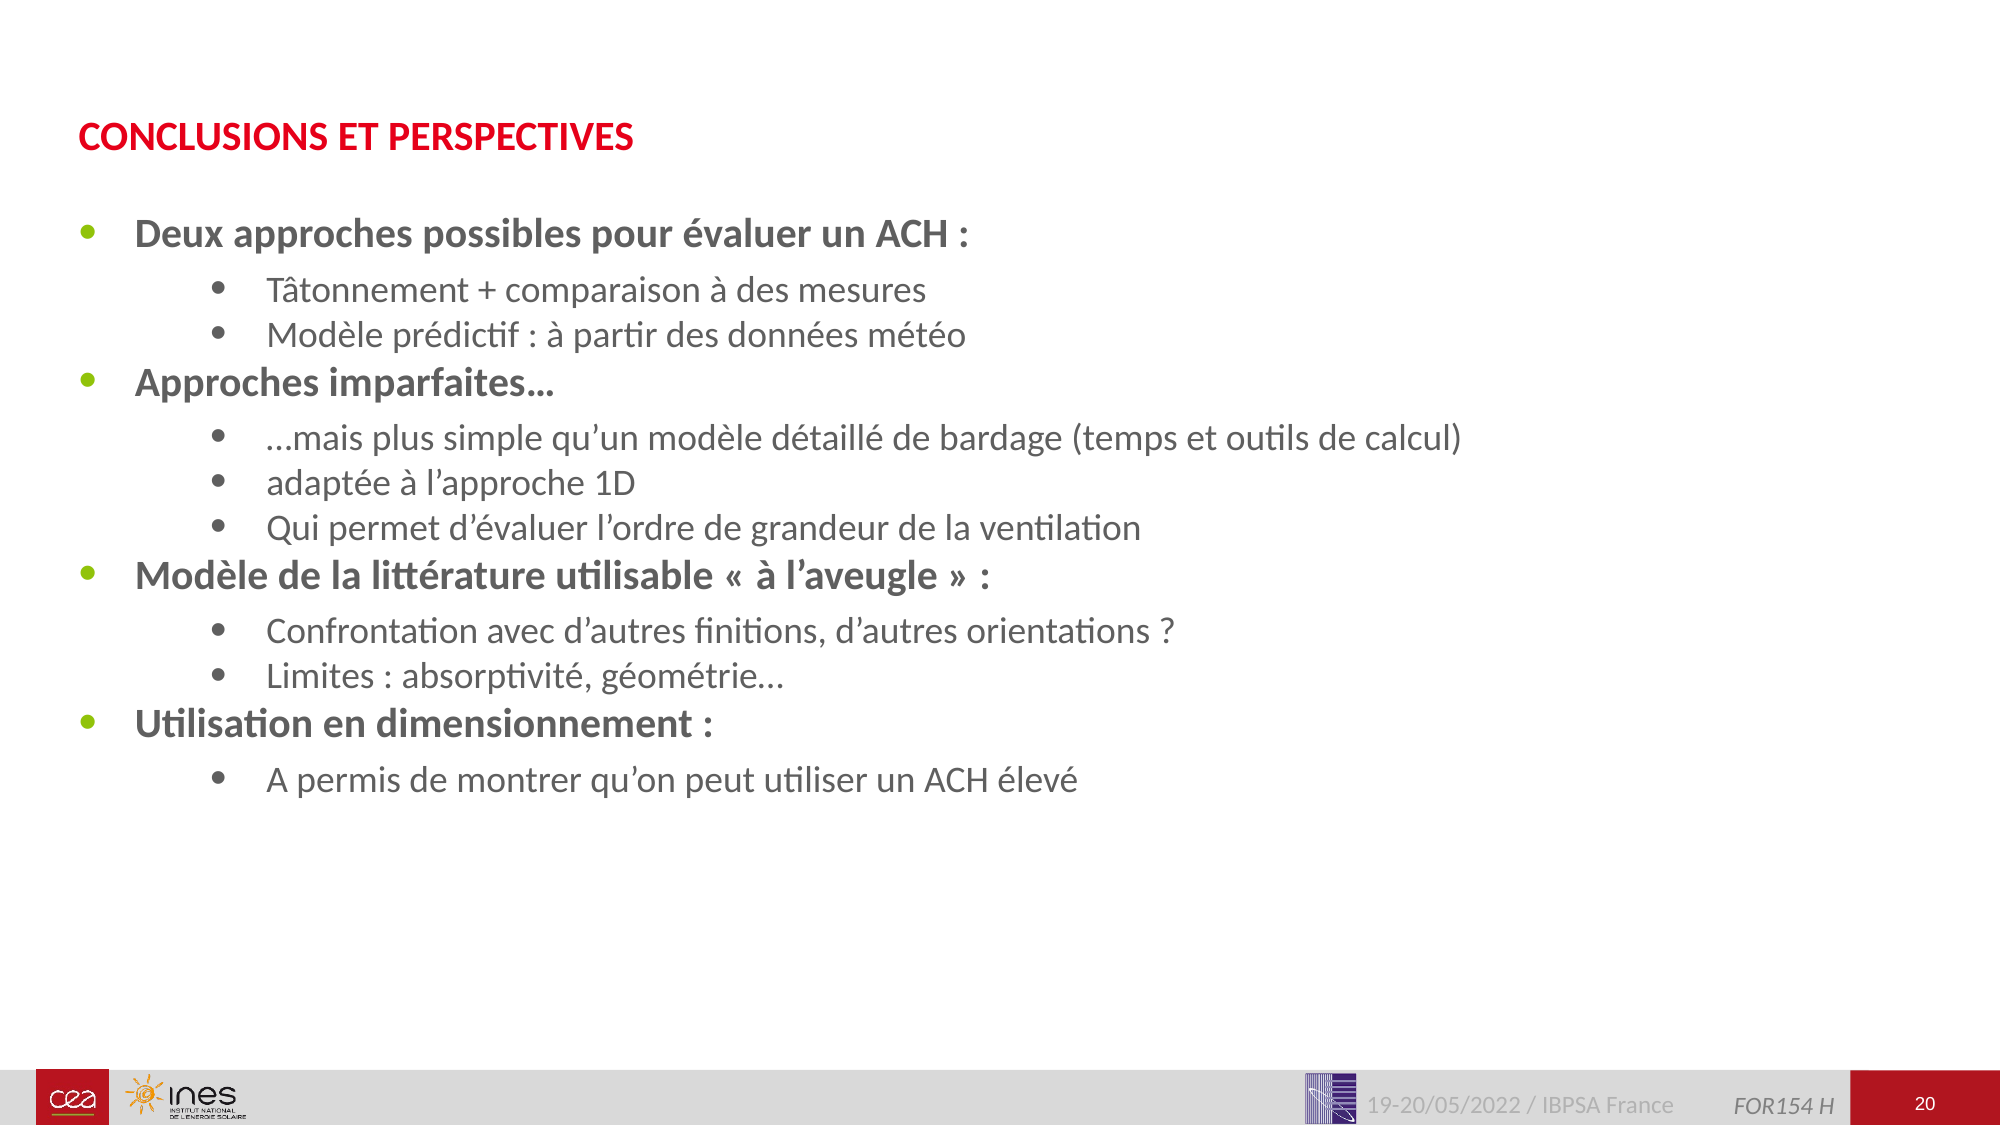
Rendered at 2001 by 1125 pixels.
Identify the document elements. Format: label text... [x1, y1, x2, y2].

picture [125, 1074, 246, 1119]
picture [36, 1069, 109, 1125]
footer 19-20/05/2022 / IBPSA France [1330, 1073, 1711, 1125]
list Deux approches possibles pour évaluer un ACH : Tâtonnement + comparaison à des mesures Modèle prédictif : à partir des données météo Approches imparfaites… …mais plus simple qu’un modèle détaillé de bardage (temps et outils de calcul) adaptée à l’approche 1D Qui permet d’évaluer l’ordre de grandeur de la ventilation Modèle de la littérature utilisable « à l’aveugle » : Confrontation avec d’autres finitions, d’autres orientations ? Limites : absorptivité, géométrie… Utilisation en dimensionnement : A permis de montrer qu’on peut utiliser un ACH élevé [78, 206, 1922, 1035]
picture [1305, 1073, 1330, 1124]
slide_number 20 [1886, 1091, 1964, 1114]
list Conclusions et perspectives [78, 78, 1922, 190]
